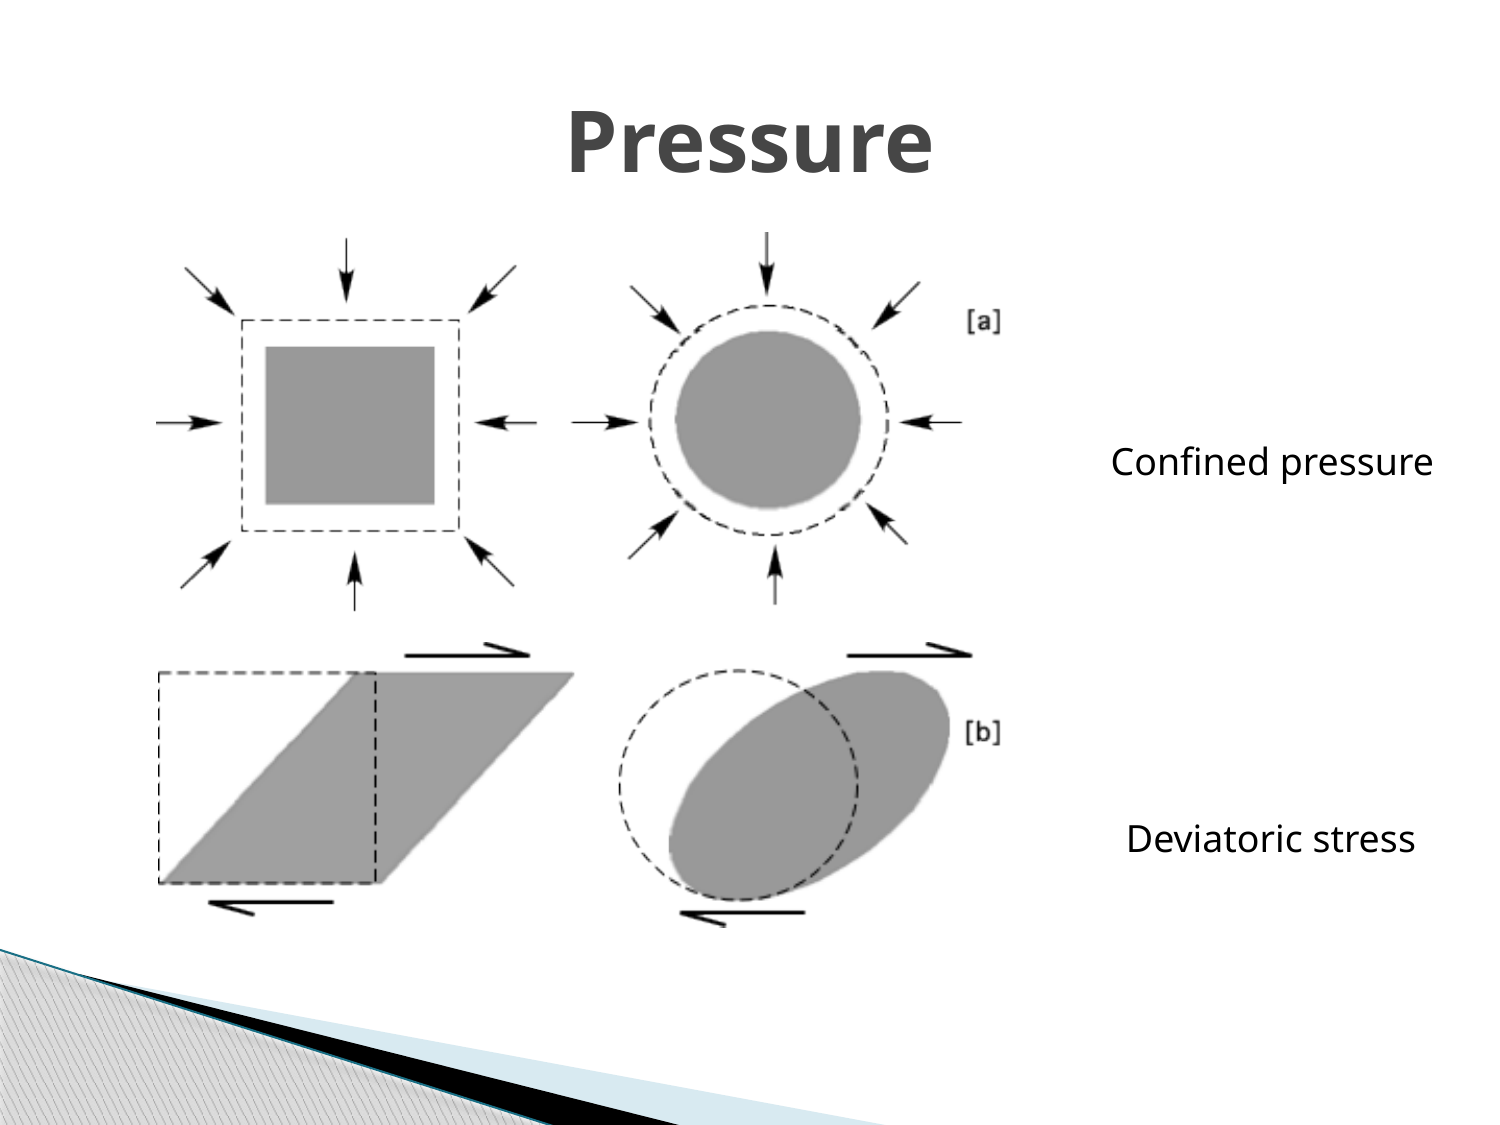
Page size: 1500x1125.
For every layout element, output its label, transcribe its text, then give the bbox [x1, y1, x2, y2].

picture [158, 642, 1007, 929]
title Pressure [75, 45, 1425, 233]
text_box Deviatoric stress [1111, 807, 1432, 868]
picture [156, 232, 1007, 614]
text_box Confined pressure [1095, 430, 1450, 491]
